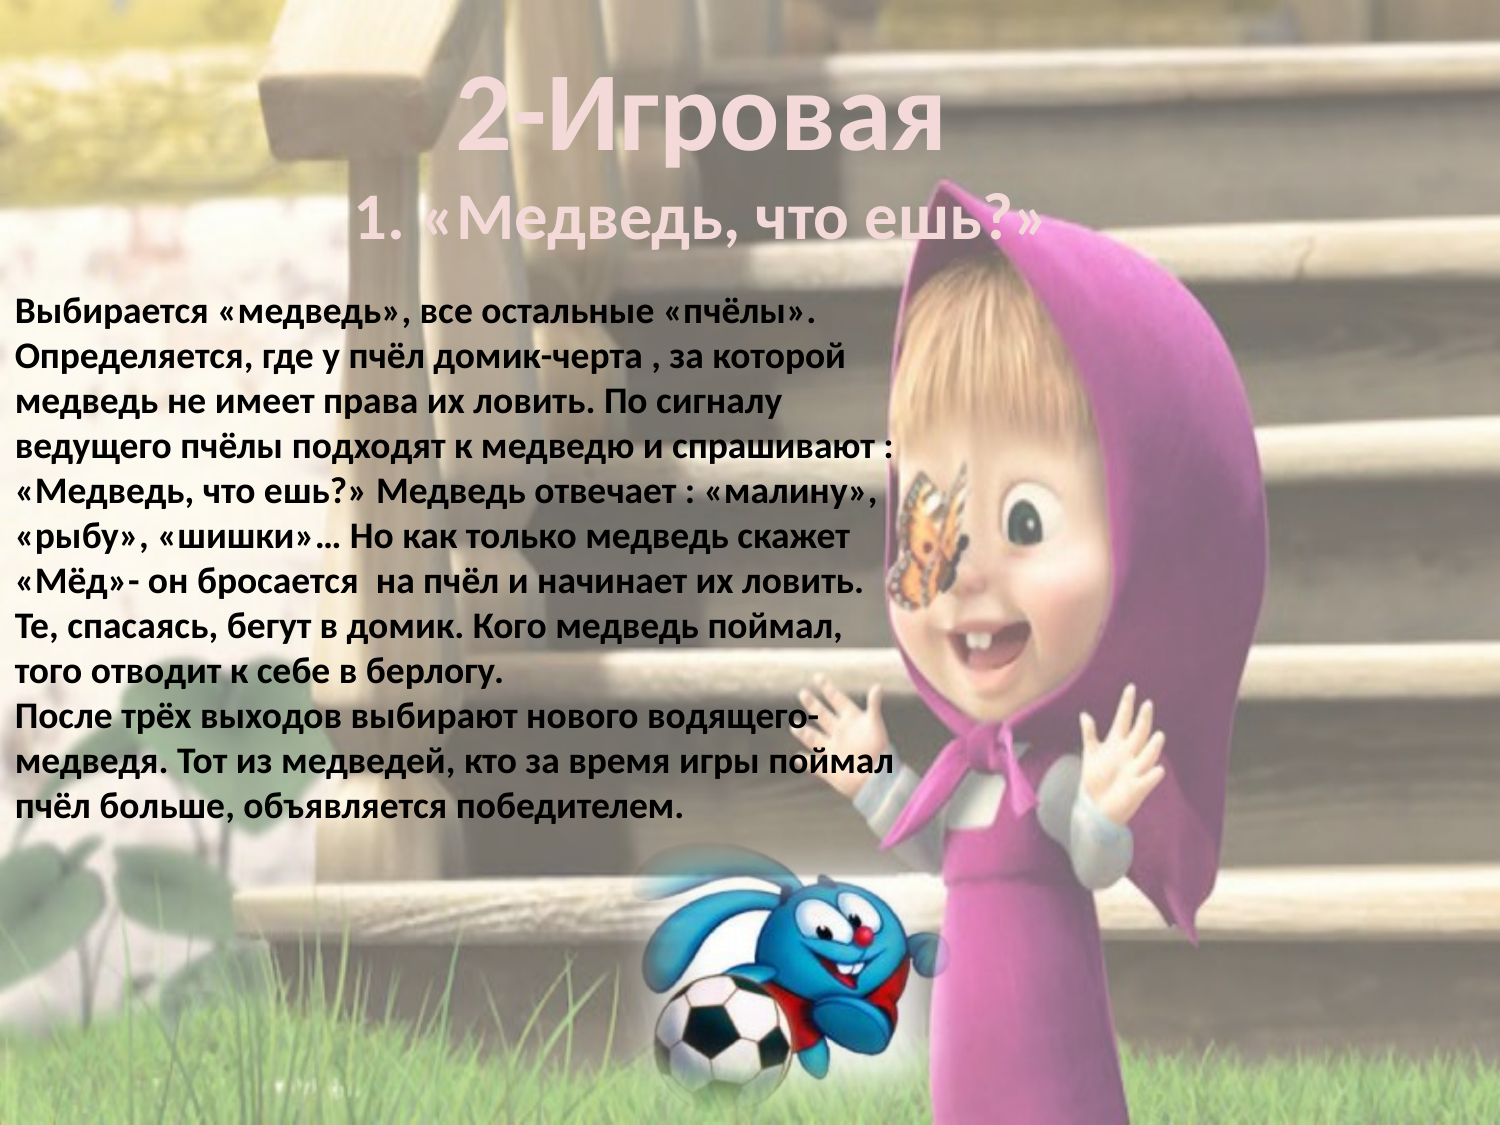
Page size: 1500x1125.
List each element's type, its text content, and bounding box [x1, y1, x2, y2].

picture [610, 827, 972, 1125]
text_box 2-Игровая 1. «Медведь, что ешь?» [338, 30, 1065, 261]
text_box Выбирается «медведь», все остальные «пчёлы». Определяется, где у пчёл домик-черта , за которой медведь не имеет права их ловить. По сигналу ведущего пчёлы подходят к медведю и спрашивают : «Медведь, что ешь?» Медведь отвечает : «малину», «рыбу», «шишки»… Но как только медведь скажет «Мёд»- он бросается на пчёл и начинает их ловить. Те, спасаясь, бегут в домик. Кого медведь поймал, того отводит к себе в берлогу. После трёх выходов выбирают нового водящего-медведя. Тот из медведей, кто за время игры поймал пчёл больше, объявляется победителем. [0, 278, 928, 879]
